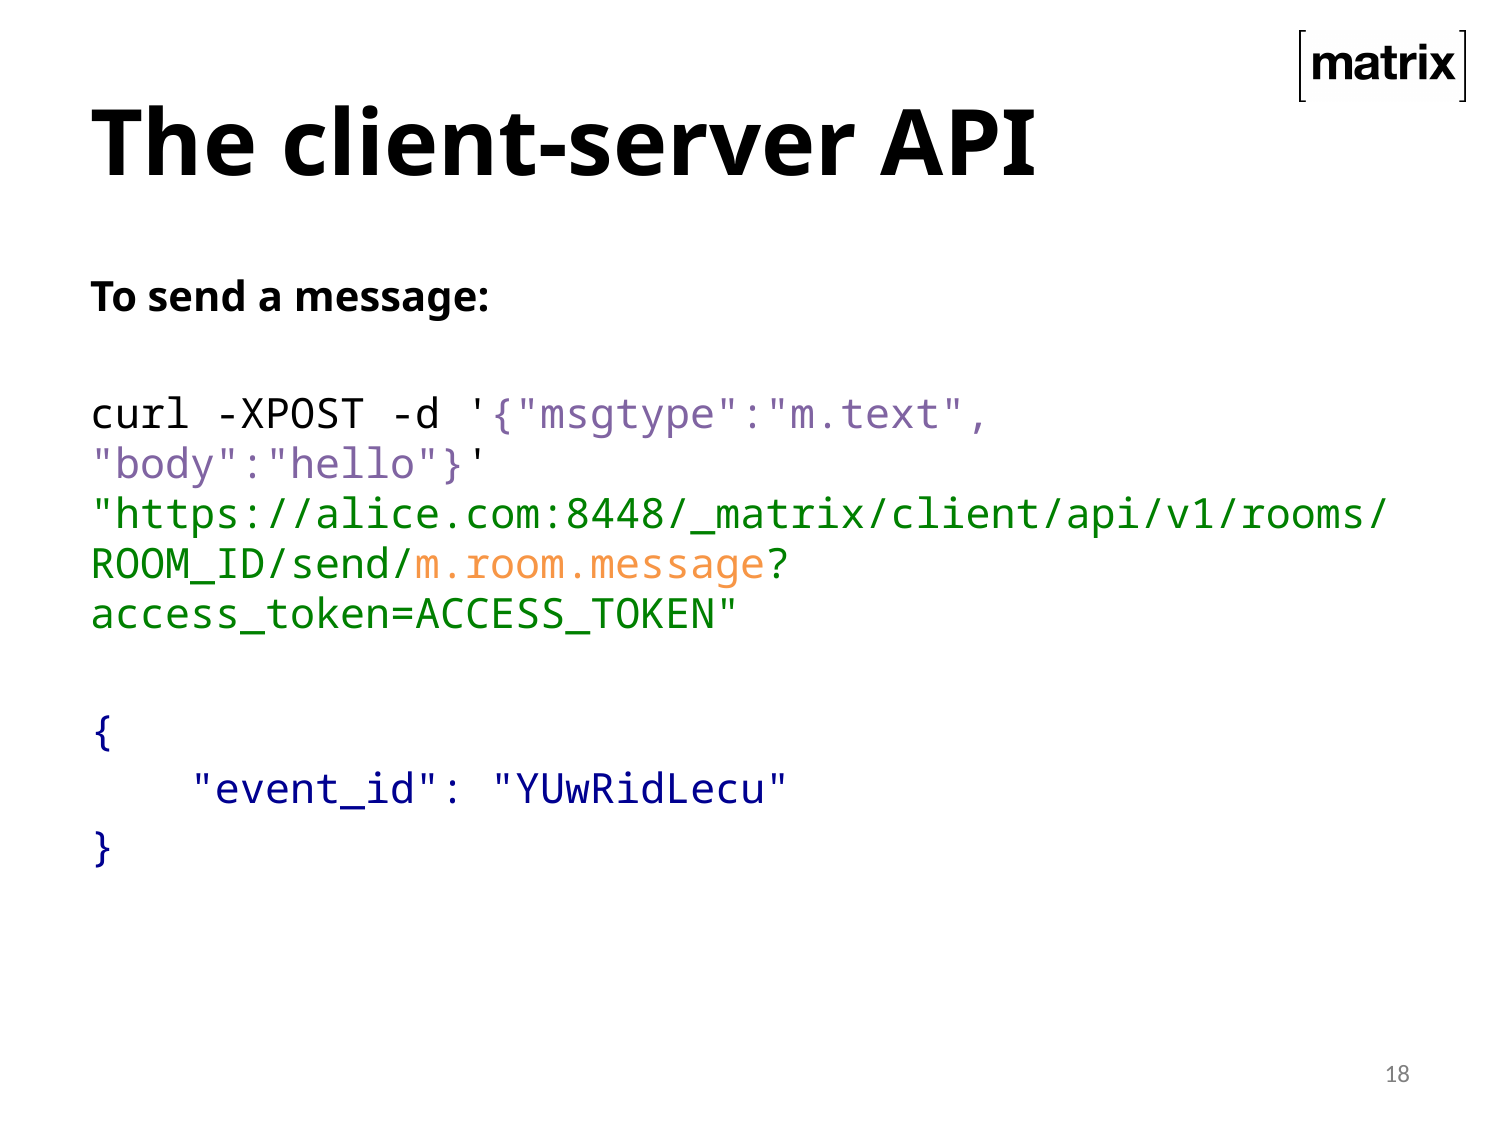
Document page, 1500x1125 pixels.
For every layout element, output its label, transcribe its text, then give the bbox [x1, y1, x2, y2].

list To send a message: curl -XPOST -d '{"msgtype":"m.text", "body":"hello"}' "https://alice.com:8448/_matrix/client/api/v1/rooms/ROOM_ID/send/m.room.message?access_token=ACCESS_TOKEN" { "event_id": "YUwRidLecu" } [75, 262, 1425, 1005]
title The client-server API [75, 45, 1425, 233]
slide_number 18 [1074, 1042, 1425, 1103]
picture [1299, 30, 1466, 102]
